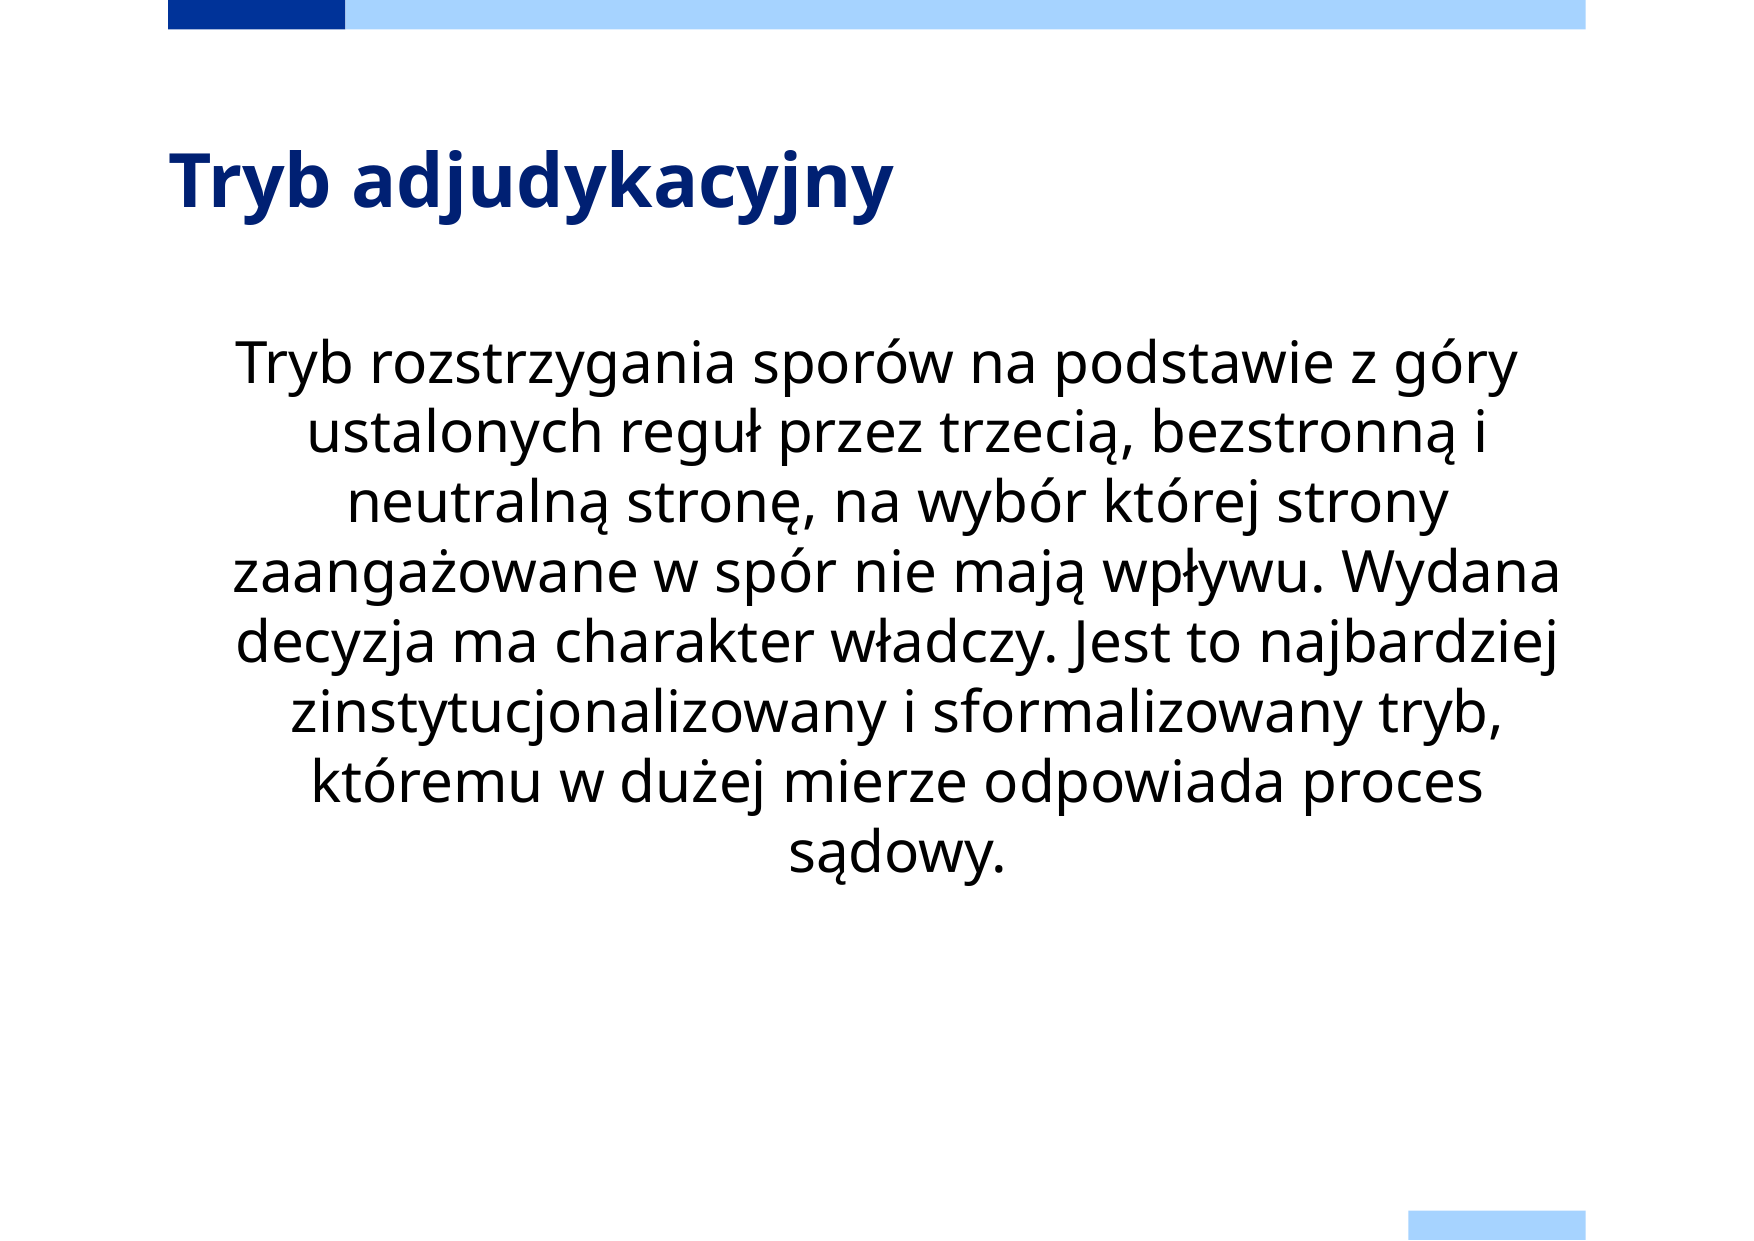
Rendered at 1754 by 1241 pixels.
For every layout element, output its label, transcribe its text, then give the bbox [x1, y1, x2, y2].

title Tryb adjudykacyjny [168, 147, 1586, 324]
list Tryb rozstrzygania sporów na podstawie z góry ustalonych reguł przez trzecią, bezstronną i neutralną stronę, na wybór której strony zaangażowane w spór nie mają wpływu. Wydana decyzja ma charakter władczy. Jest to najbardziej zinstytucjonalizowany i sformalizowany tryb, któremu w dużej mierze odpowiada proces sądowy. [168, 324, 1586, 1093]
